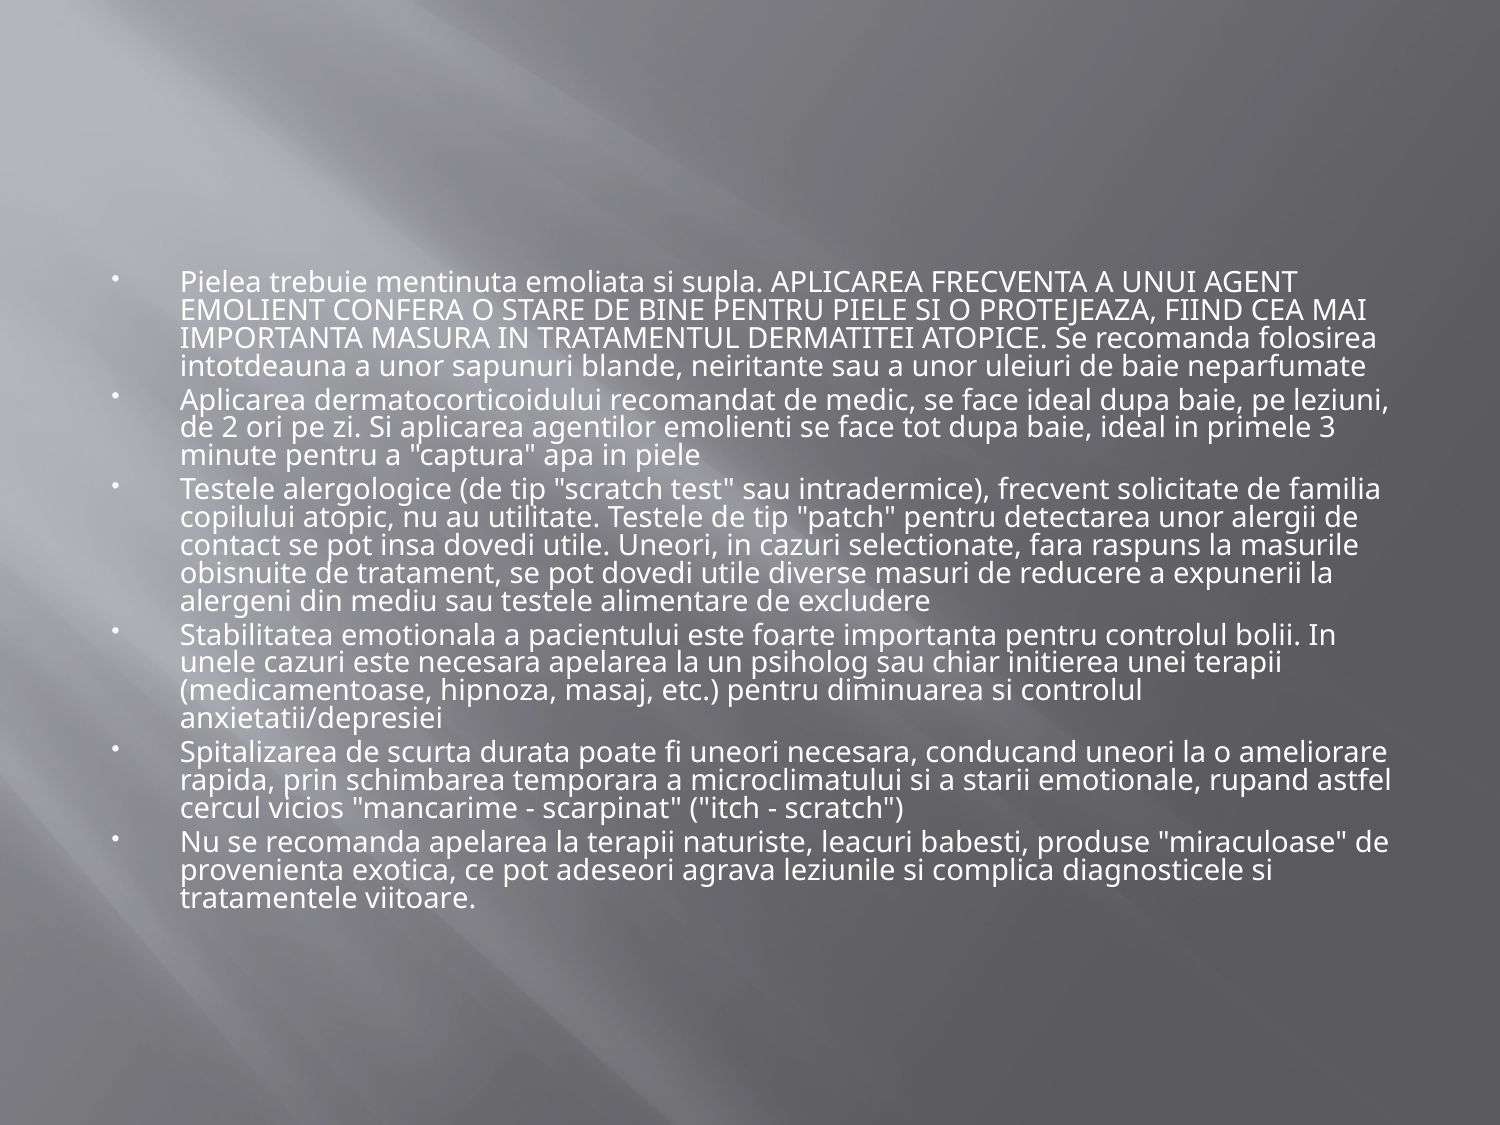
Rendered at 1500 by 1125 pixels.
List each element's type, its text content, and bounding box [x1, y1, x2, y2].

list Pielea trebuie mentinuta emoliata si supla. APLICAREA FRECVENTA A UNUI AGENT EMOLIENT CONFERA O STARE DE BINE PENTRU PIELE SI O PROTEJEAZA, FIIND CEA MAI IMPORTANTA MASURA IN TRATAMENTUL DERMATITEI ATOPICE. Se recomanda folosirea intotdeauna a unor sapunuri blande, neiritante sau a unor uleiuri de baie neparfumate Aplicarea dermatocorticoidului recomandat de medic, se face ideal dupa baie, pe leziuni, de 2 ori pe zi. Si aplicarea agentilor emolienti se face tot dupa baie, ideal in primele 3 minute pentru a "captura" apa in piele Testele alergologice (de tip "scratch test" sau intradermice), frecvent solicitate de familia copilului atopic, nu au utilitate. Testele de tip "patch" pentru detectarea unor alergii de contact se pot insa dovedi utile. Uneori, in cazuri selectionate, fara raspuns la masurile obisnuite de tratament, se pot dovedi utile diverse masuri de reducere a expunerii la alergeni din mediu sau testele alimentare de excludere Stabilitatea emotionala a pacientului este foarte importanta pentru controlul bolii. In unele cazuri este necesara apelarea la un psiholog sau chiar initierea unei terapii (medicamentoase, hipnoza, masaj, etc.) pentru diminuarea si controlul anxietatii/depresiei Spitalizarea de scurta durata poate fi uneori necesara, conducand uneori la o ameliorare rapida, prin schimbarea temporara a microclimatului si a starii emotionale, rupand astfel cercul vicios "mancarime - scarpinat" ("itch - scratch") Nu se recomanda apelarea la terapii naturiste, leacuri babesti, produse "miraculoase" de provenienta exotica, ce pot adeseori agrava leziunile si complica diagnosticele si tratamentele viitoare. [74, 262, 1426, 1036]
